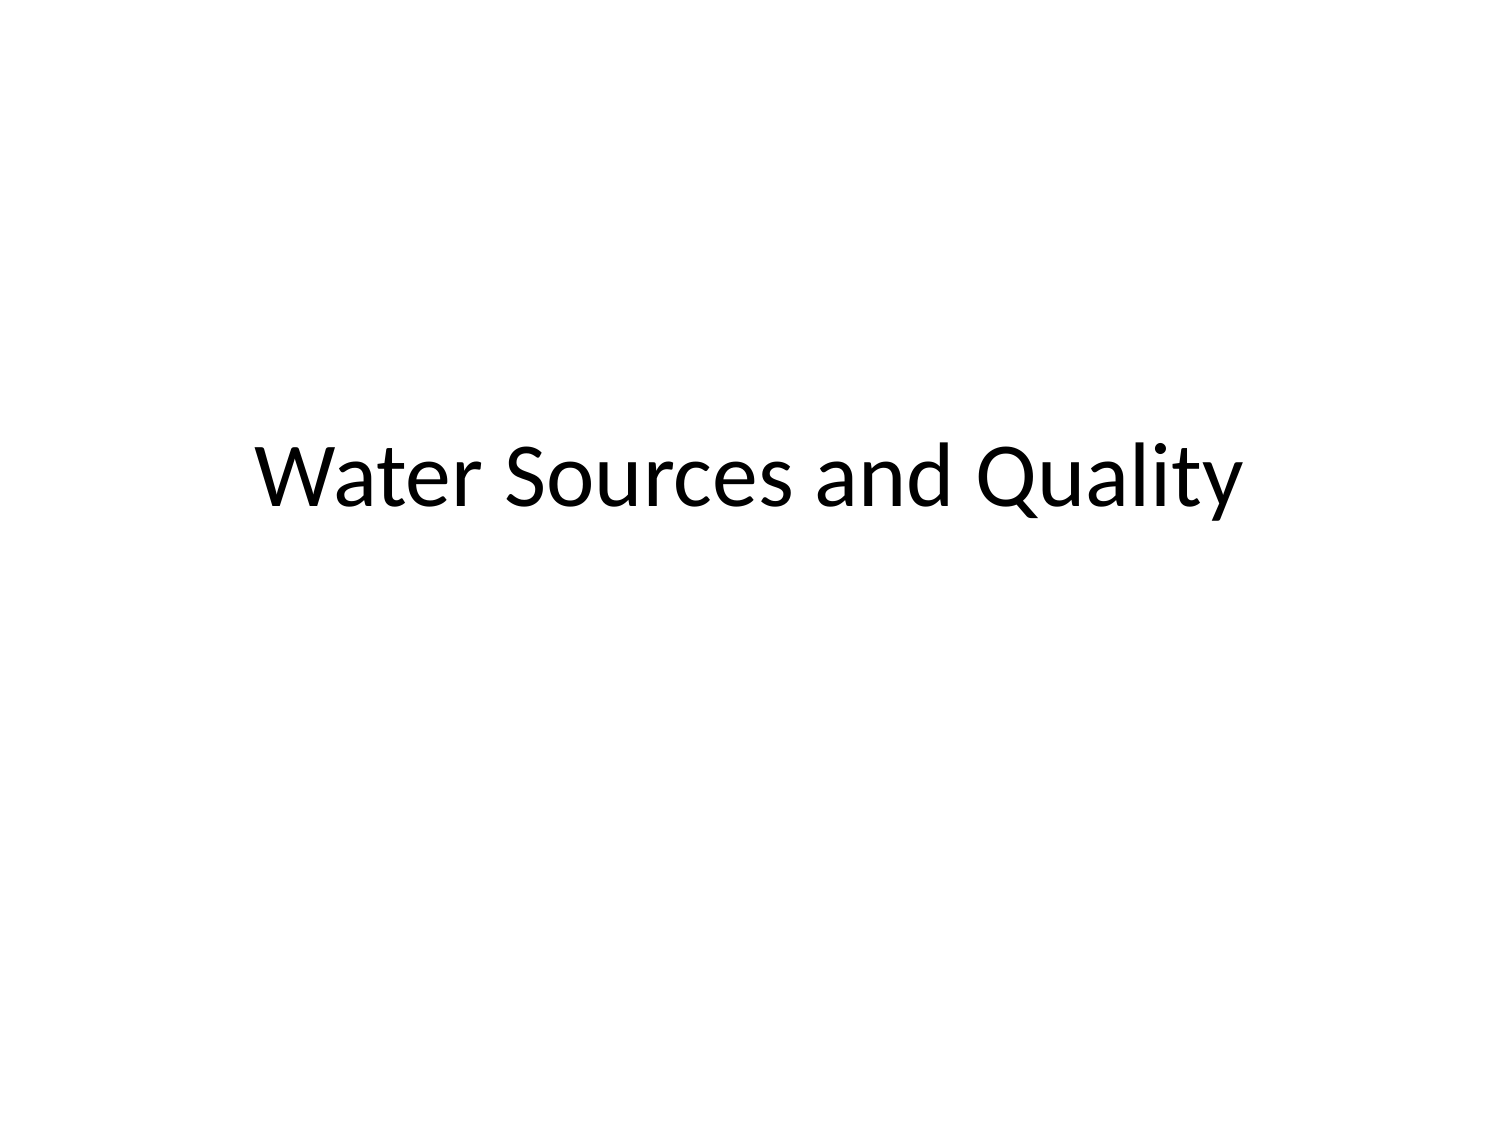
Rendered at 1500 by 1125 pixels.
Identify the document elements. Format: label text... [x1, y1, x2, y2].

title Water Sources and Quality [112, 349, 1388, 591]
